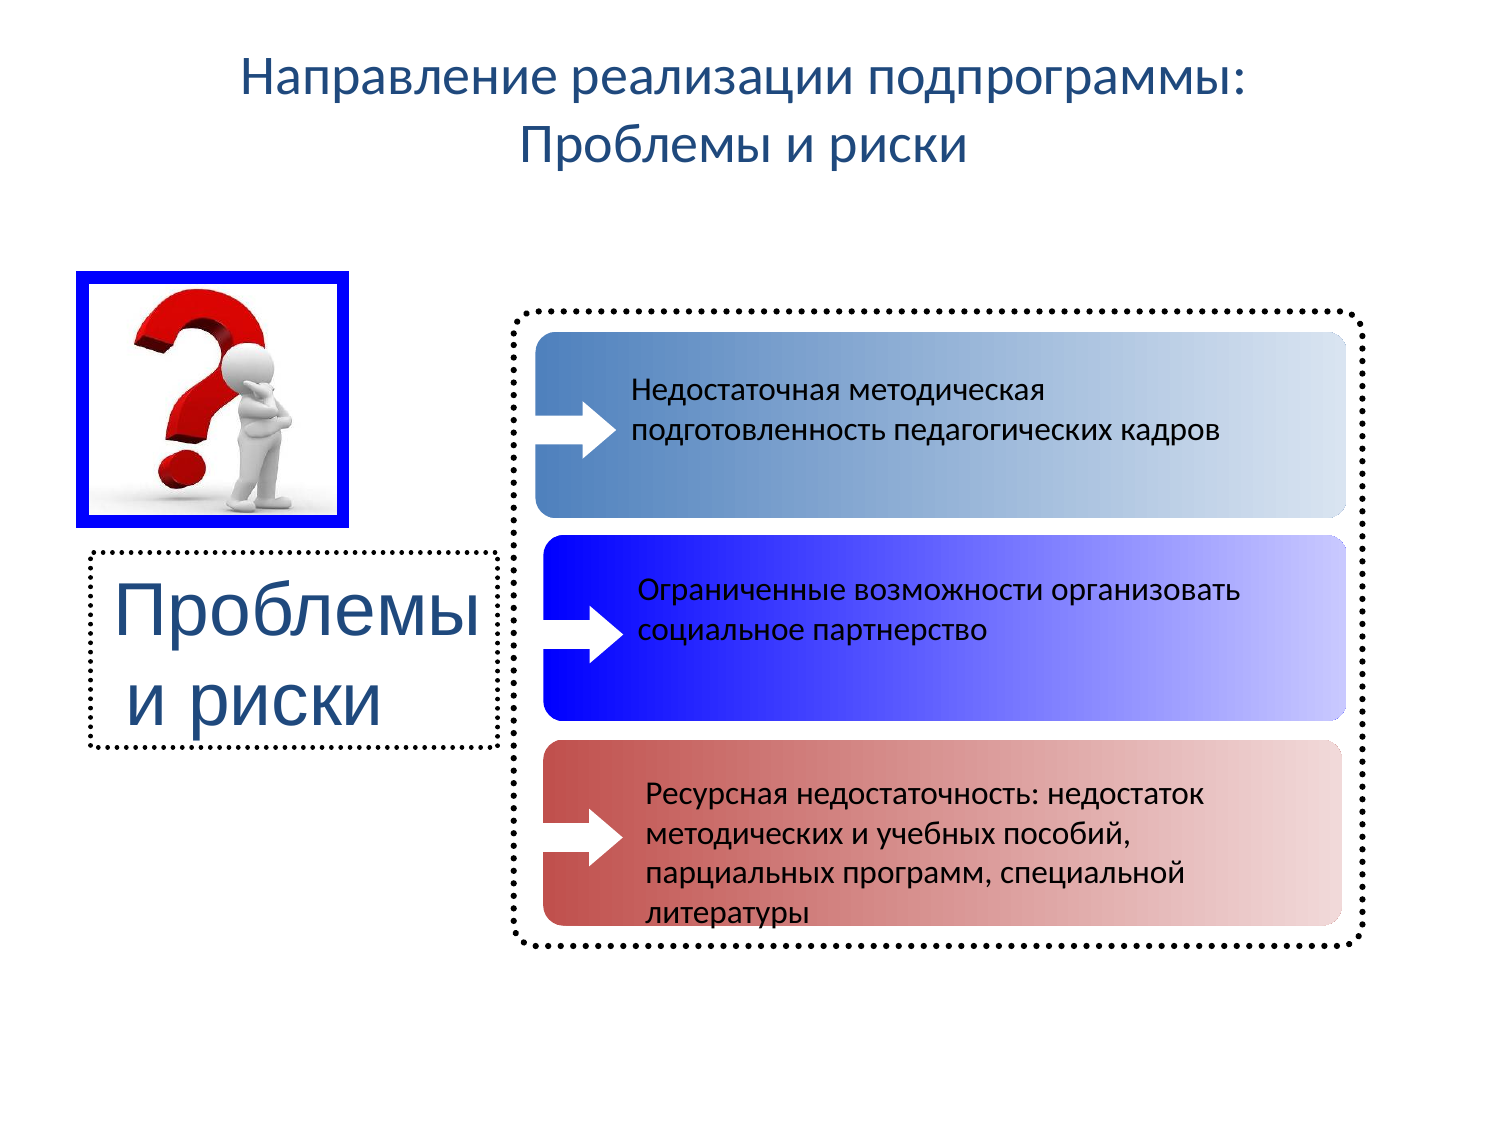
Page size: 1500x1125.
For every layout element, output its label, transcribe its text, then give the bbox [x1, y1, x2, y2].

title Направление реализации подпрограммы: Проблемы и риски [53, 31, 1436, 181]
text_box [527, 331, 1347, 519]
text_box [535, 739, 1343, 926]
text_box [535, 534, 1347, 722]
text_box [513, 311, 1363, 947]
text_box Проблемы и риски [90, 552, 498, 748]
picture [88, 283, 337, 516]
